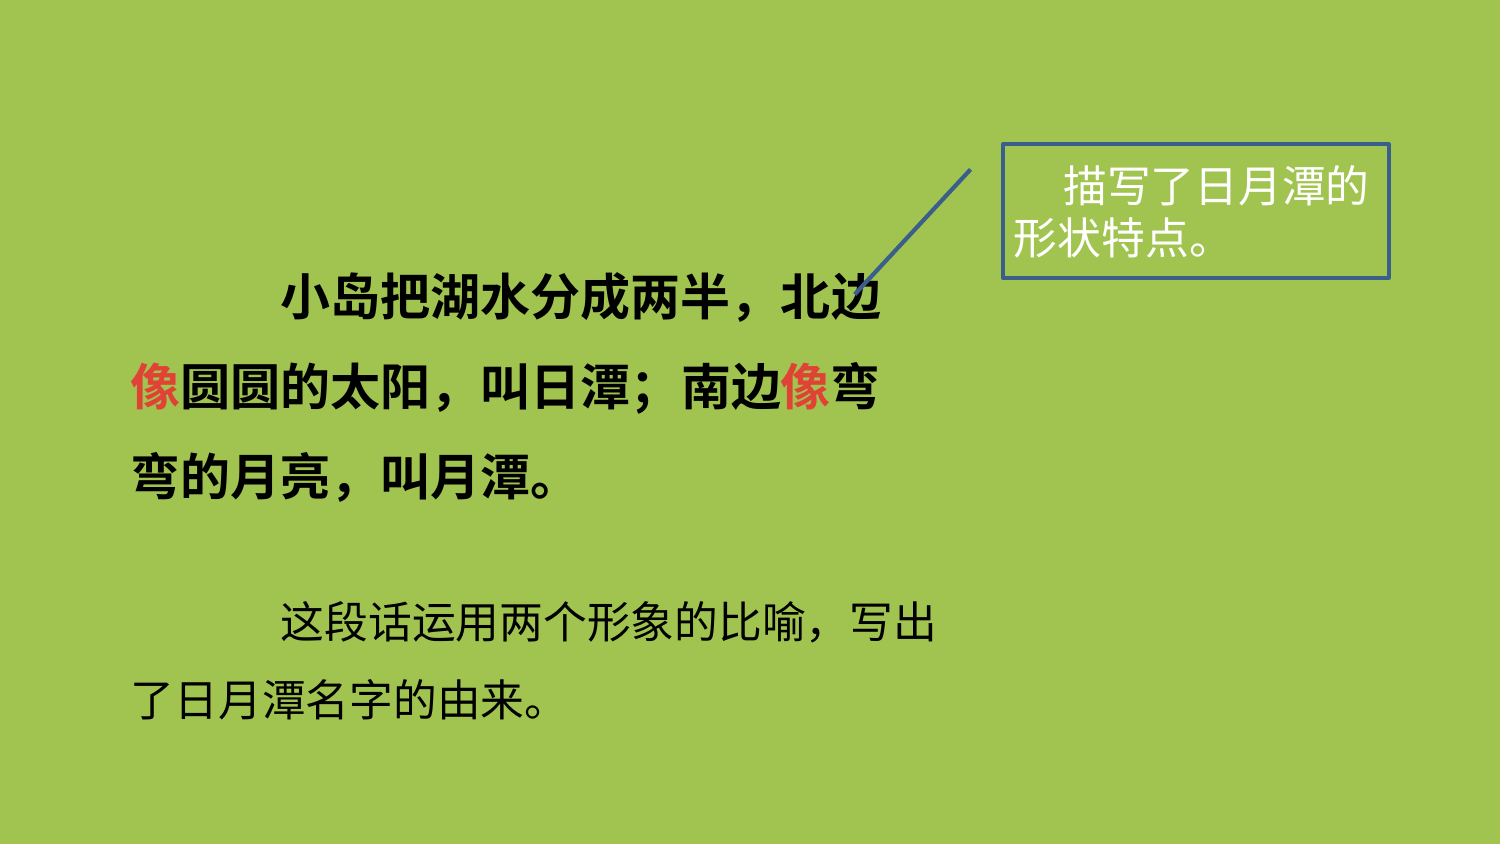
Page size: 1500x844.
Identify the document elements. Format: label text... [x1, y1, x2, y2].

text_box 描写了日月潭的形状特点。 [853, 167, 973, 296]
text_box 这段话运用两个形象的比喻，写出了日月潭名字的由来。 [119, 562, 955, 732]
text_box 小岛把湖水分成两半，北边像圆圆的太阳，叫日潭；南边像弯弯的月亮，叫月潭。 [119, 229, 894, 511]
text_box 描写了日月潭的形状特点。 [1001, 142, 1391, 280]
